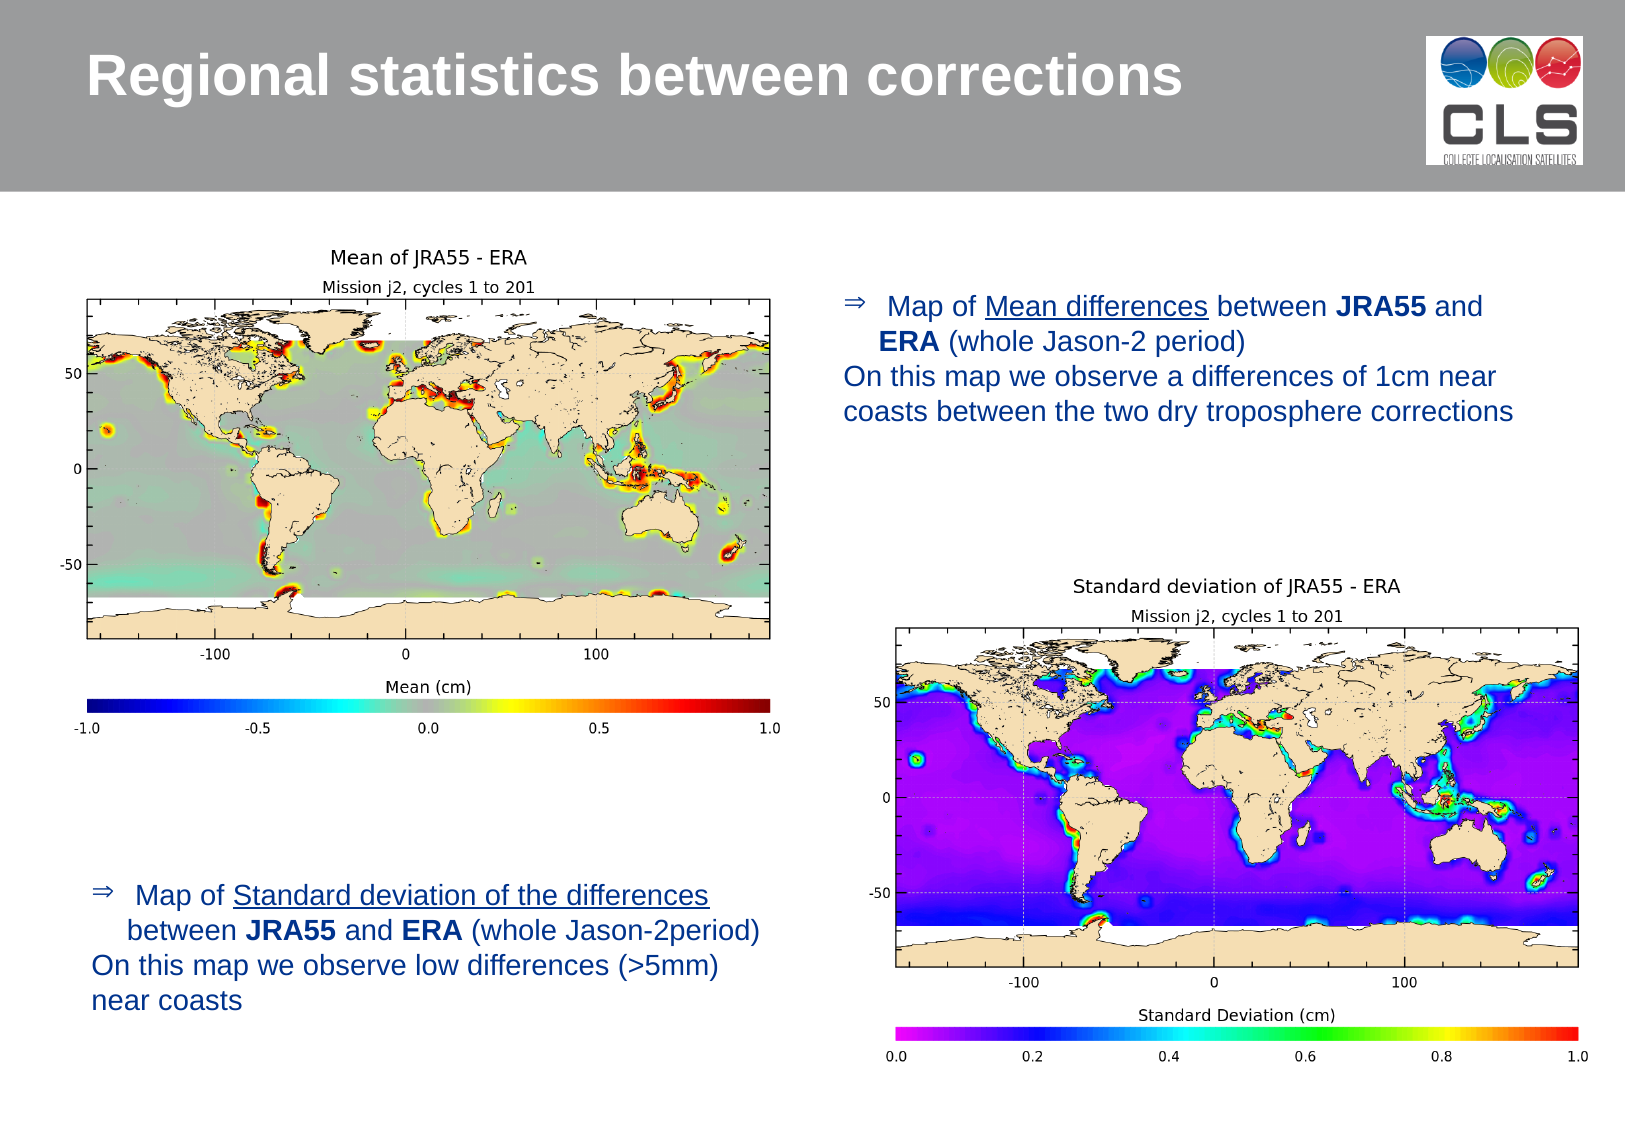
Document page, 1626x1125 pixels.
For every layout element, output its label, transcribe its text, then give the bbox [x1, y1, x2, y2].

text_box Map of Mean differences between JRA55 and ERA (whole Jason-2 period) On this map we observe a differences of 1cm near coasts between the two dry troposphere corrections [828, 279, 1538, 435]
picture [1426, 36, 1583, 165]
text_box Regional statistics between corrections [71, 40, 1479, 172]
text_box Map of Standard deviation of the differences between JRA55 and ERA (whole Jason-2period) On this map we observe low differences (>5mm) near coasts [76, 869, 786, 1024]
picture [3, 225, 810, 762]
picture [811, 553, 1619, 1091]
